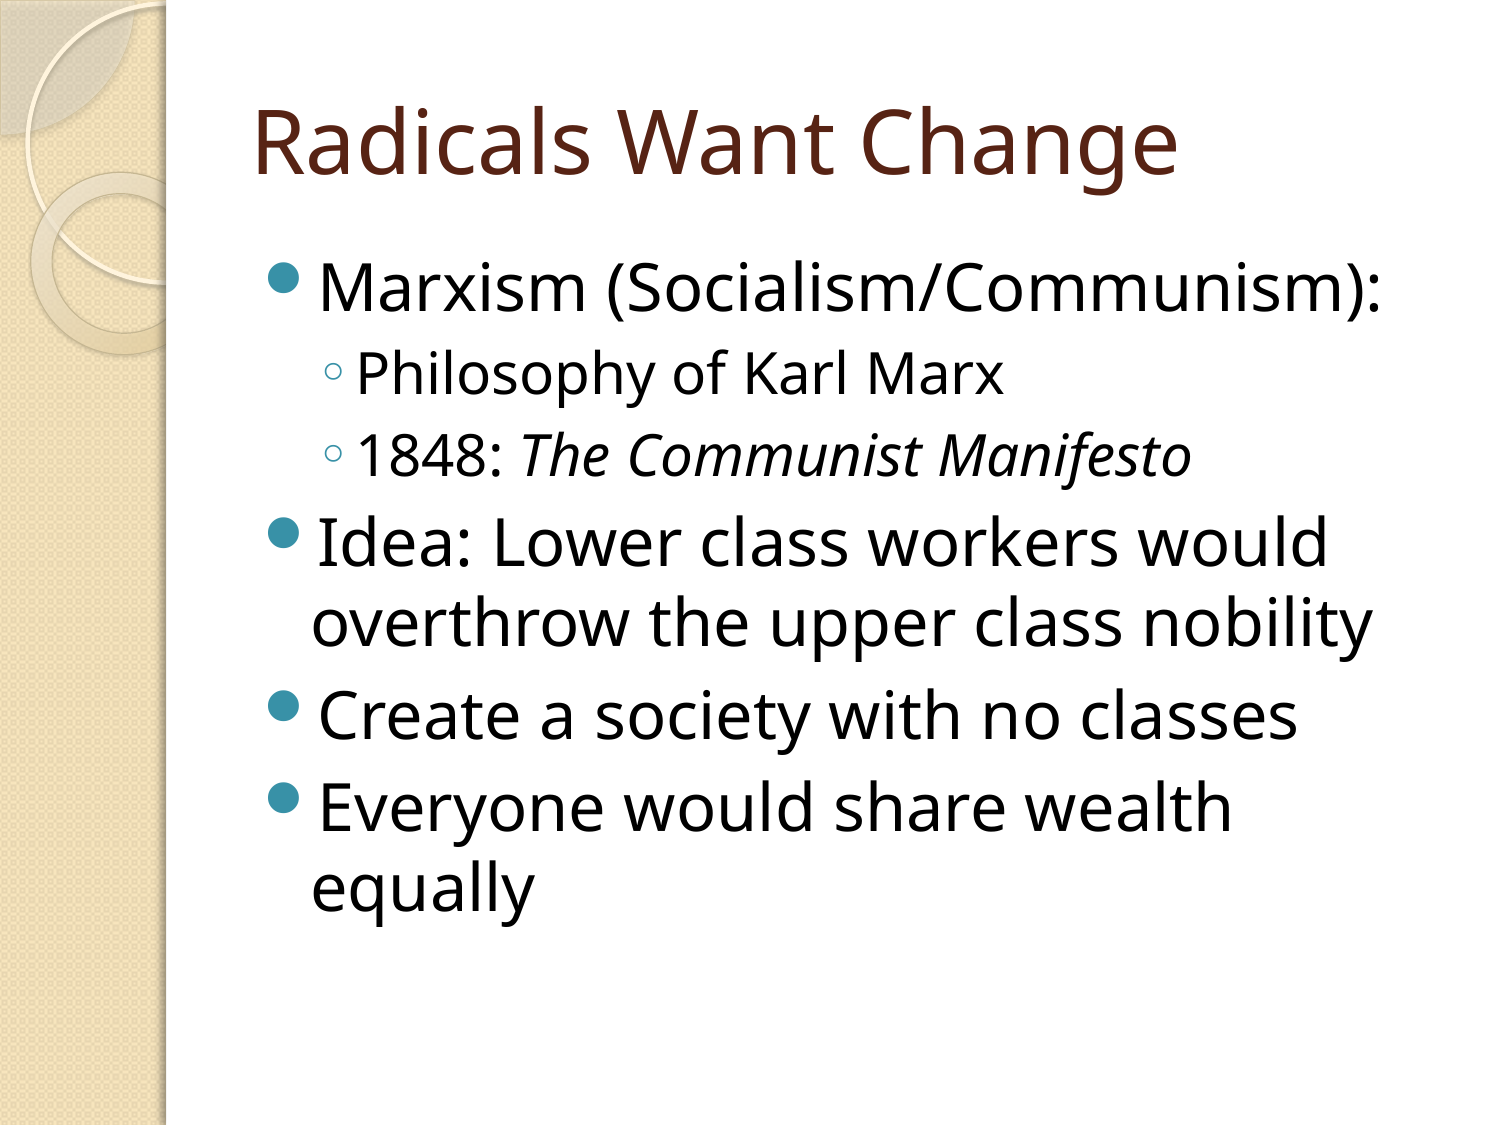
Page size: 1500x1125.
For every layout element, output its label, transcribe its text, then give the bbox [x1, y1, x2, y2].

title Radicals Want Change [235, 45, 1466, 233]
list Marxism (Socialism/Communism): Philosophy of Karl Marx 1848: The Communist Manifesto Idea: Lower class workers would overthrow the upper class nobility Create a society with no classes Everyone would share wealth equally [235, 237, 1466, 1025]
